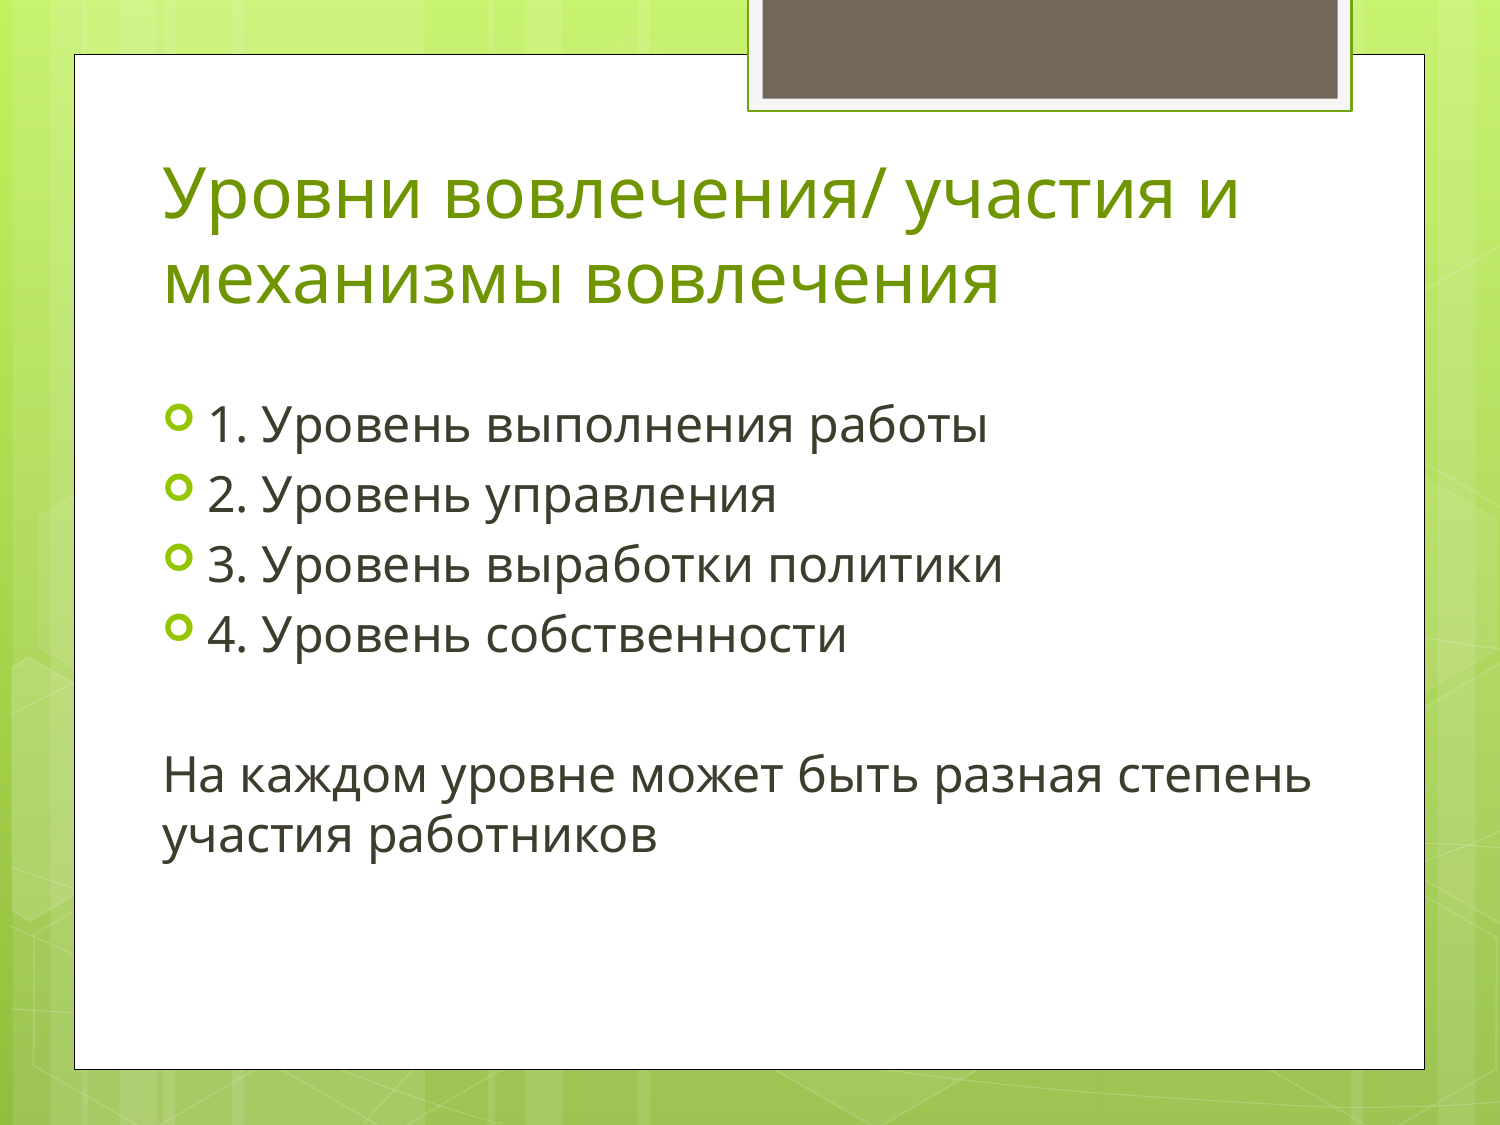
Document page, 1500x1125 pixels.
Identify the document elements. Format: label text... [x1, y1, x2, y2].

list 1. Уровень выполнения работы 2. Уровень управления 3. Уровень выработки политики 4. Уровень собственности На каждом уровне может быть разная степень участия работников [135, 385, 1436, 961]
title Уровни вовлечения/ участия и механизмы вовлечения [147, 137, 1300, 325]
